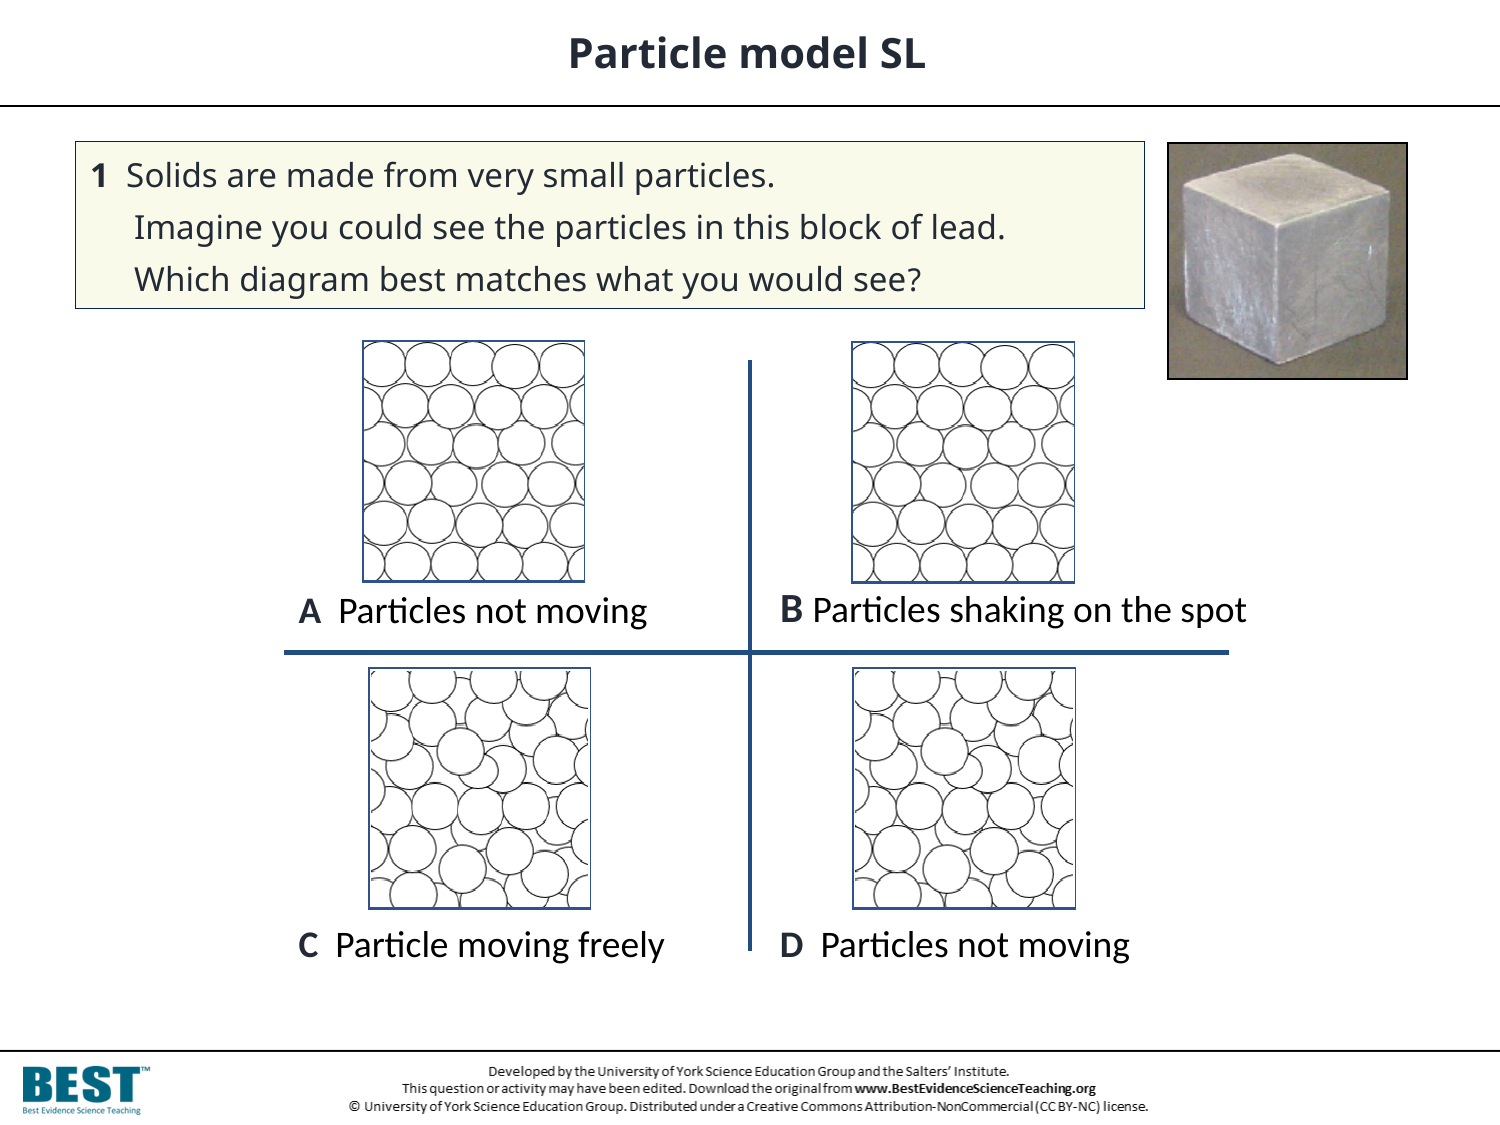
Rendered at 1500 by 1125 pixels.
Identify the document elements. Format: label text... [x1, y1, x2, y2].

picture [0, 105, 1500, 1125]
text_box Particle model SL [23, 4, 1471, 99]
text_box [283, 360, 1229, 951]
